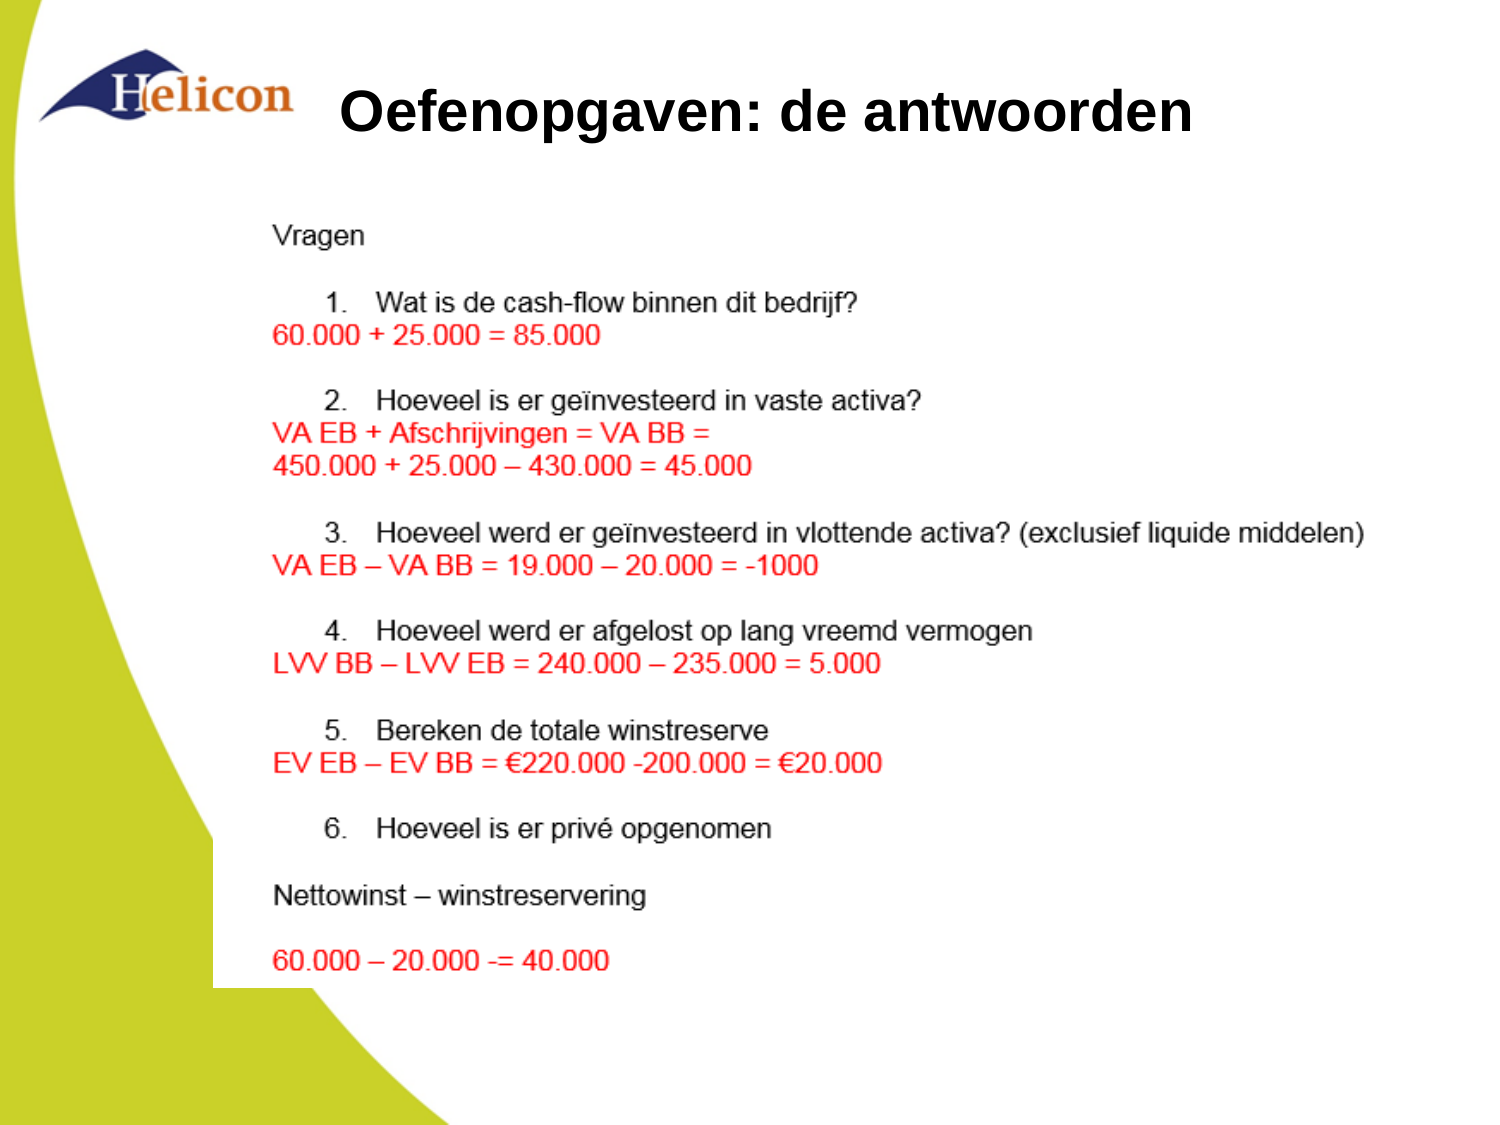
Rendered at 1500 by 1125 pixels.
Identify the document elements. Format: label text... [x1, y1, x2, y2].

title Oefenopgaven: de antwoorden [324, 54, 1415, 161]
picture [0, 0, 1500, 1125]
